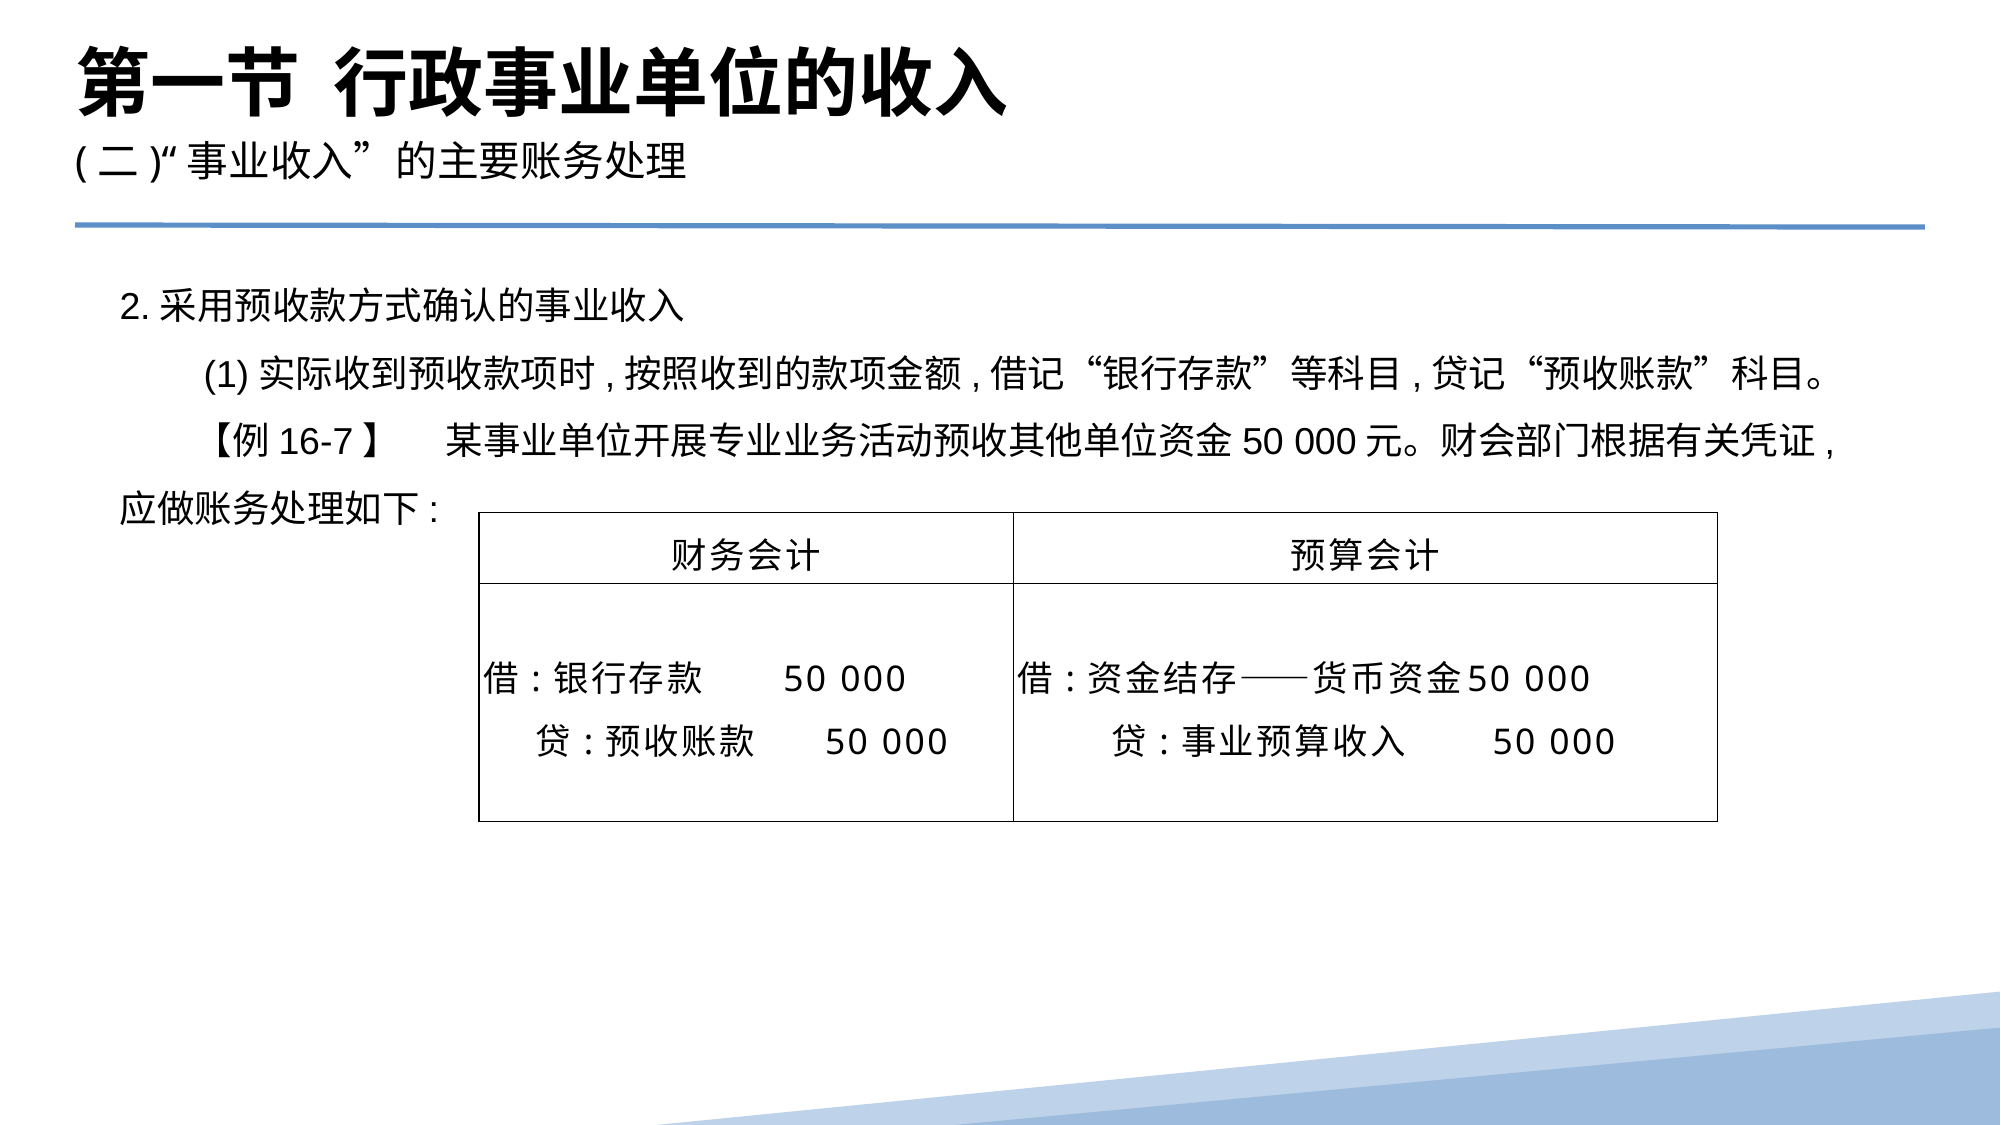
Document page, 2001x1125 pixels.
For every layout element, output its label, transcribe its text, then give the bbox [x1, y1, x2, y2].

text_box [74, 224, 1925, 228]
text_box (二)“事业收入”的主要账务处理 [75, 124, 1925, 200]
table_cell 借:银行存款 50 000 贷:预收账款 50 000 [480, 584, 1013, 821]
table_header 财务会计 [480, 513, 1013, 583]
table_cell 借:资金结存——货币资金 50 000 贷:事业预算收入 50 000 [1014, 584, 1717, 821]
table_header 预算会计 [1014, 513, 1717, 583]
text_box 第一节 行政事业单位的收入 [75, 24, 1925, 124]
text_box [656, 991, 2000, 1125]
text_box 2.采用预收款方式确认的事业收入 (1)实际收到预收款项时,按照收到的款项金额,借记“银行存款”等科目,贷记“预收账款”科目。 【例16-7】 某事业单位开展专业业务活动预收其他单位资金50 000元。财会部门根据有关凭证,应做账务处理如下: [104, 252, 1873, 522]
